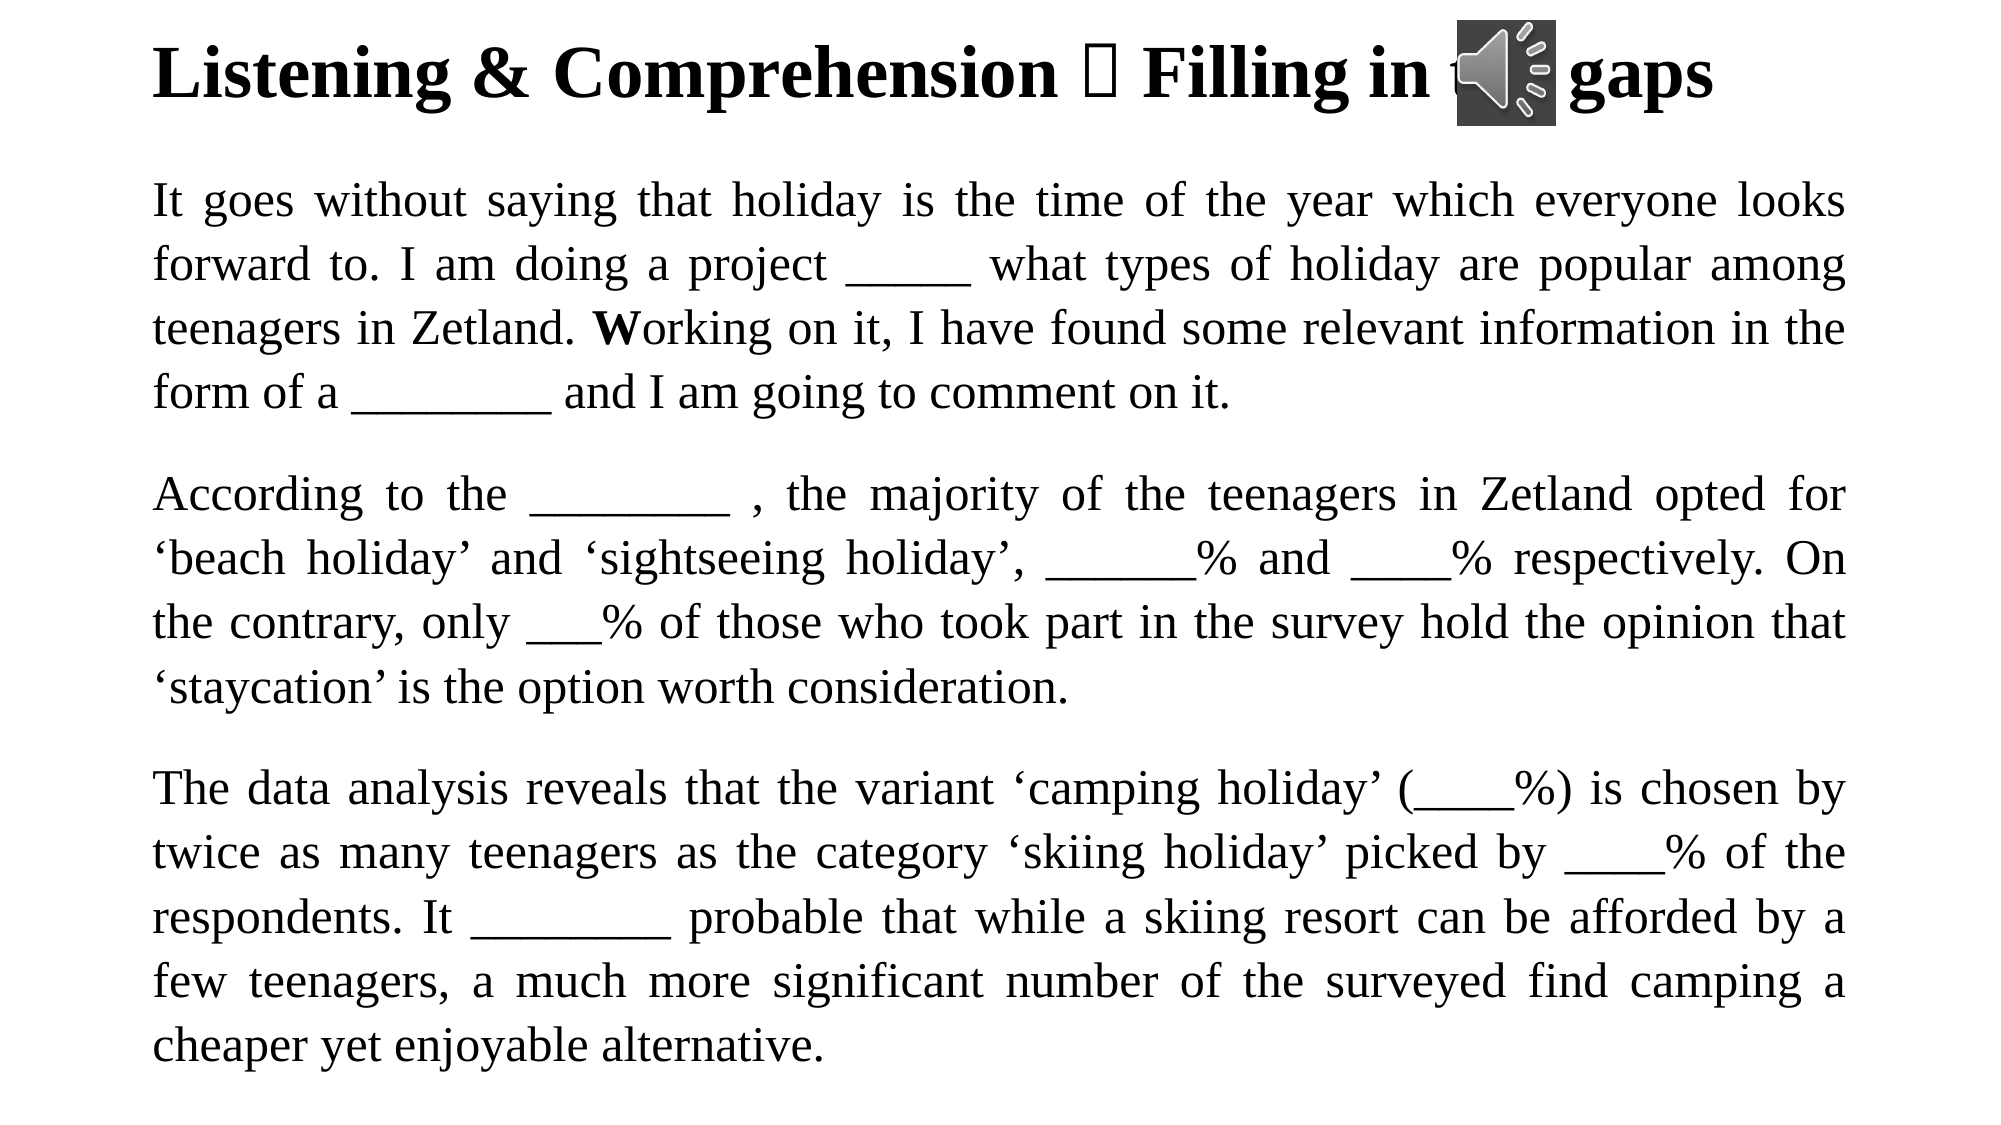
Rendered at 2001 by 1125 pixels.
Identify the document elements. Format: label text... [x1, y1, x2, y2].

title Listening & Comprehension  Filling in the gaps [1557, 19, 1863, 127]
picture [1456, 19, 1557, 127]
title Listening & Comprehension  Filling in the gaps [137, 19, 1456, 127]
list It goes without saying that holiday is the time of the year which everyone looks forward to. I am doing a project _____ what types of holiday are popular among teenagers in Zetland. Working on it, I have found some relevant information in the form of a ________ and I am going to comment on it. According to the ________ , the majority of the teenagers in Zetland opted for ‘beach holiday’ and ‘sightseeing holiday’, ______% and ____% respectively. On the contrary, only ___% of those who took part in the survey hold the opinion that ‘staycation’ is the option worth consideration. The data analysis reveals that the variant ‘camping holiday’ (____%) is chosen by twice as many teenagers as the category ‘skiing holiday’ picked by ____% of the respondents. It ________ probable that while a skiing resort can be afforded by a few teenagers, a much more significant number of the surveyed find camping a cheaper yet enjoyable alternative. [137, 154, 1863, 1084]
